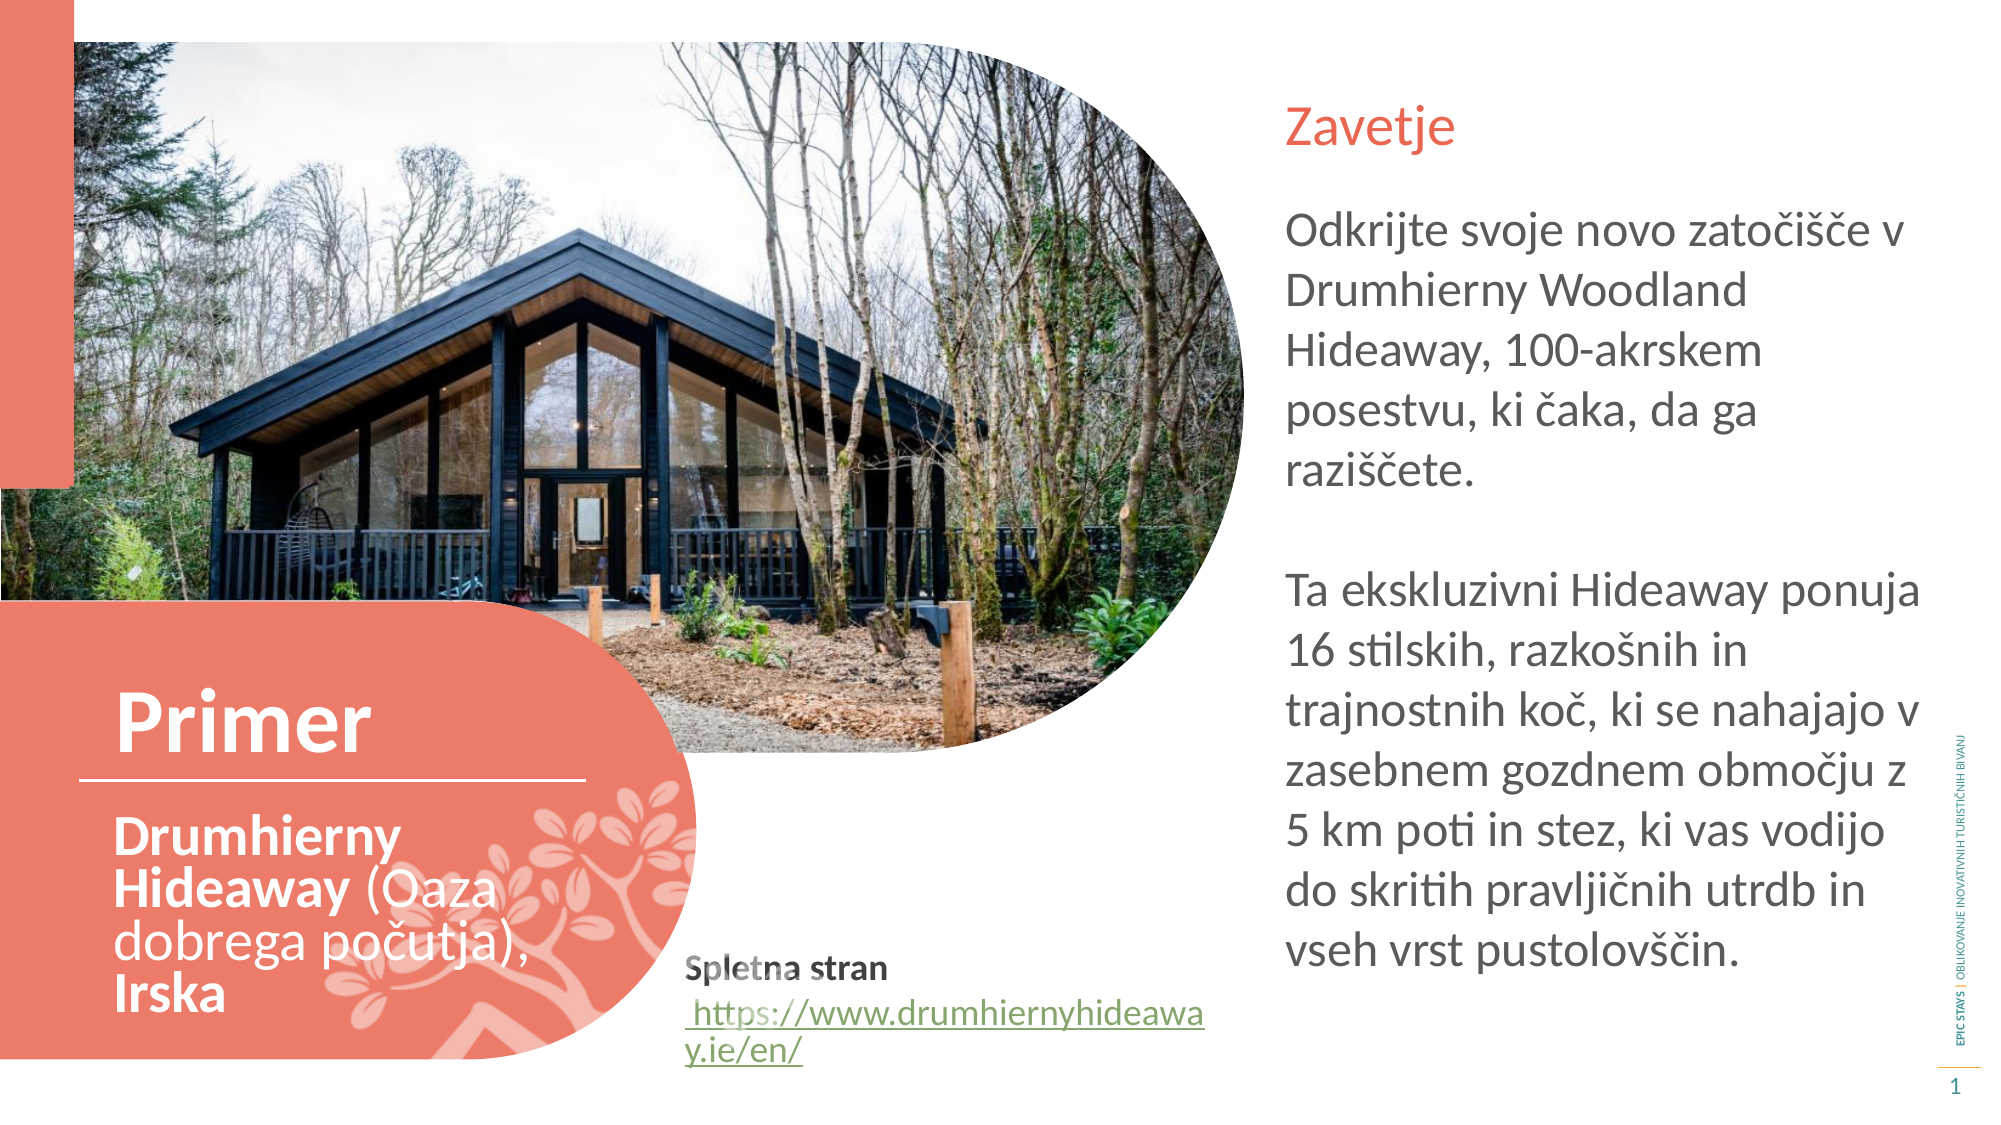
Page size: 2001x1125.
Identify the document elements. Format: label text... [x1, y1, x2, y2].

picture [1, 42, 1244, 1125]
list Drumhierny Hideaway (Oaza dobrega počutja), Irska [98, 807, 292, 980]
text_box Spletna stran https://www.drumhiernyhideaway.ie/en/ [881, 935, 1231, 1085]
list Zavetje [1270, 79, 1917, 188]
text_box Odkrijte svoje novo zatočišče v Drumhierny Woodland Hideaway, 100-akrskem posestvu, ki čaka, da ga raziščete. Ta ekskluzivni Hideaway ponuja 16 stilskih, razkošnih in trajnostnih koč, ki se nahajajo v zasebnem gozdnem območju z 5 km poti in stez, ki vas vodijo do skritih pravljičnih utrdb in vseh vrst pustolovščin. [1270, 188, 1943, 984]
text_box 1 [1916, 1058, 1994, 1110]
